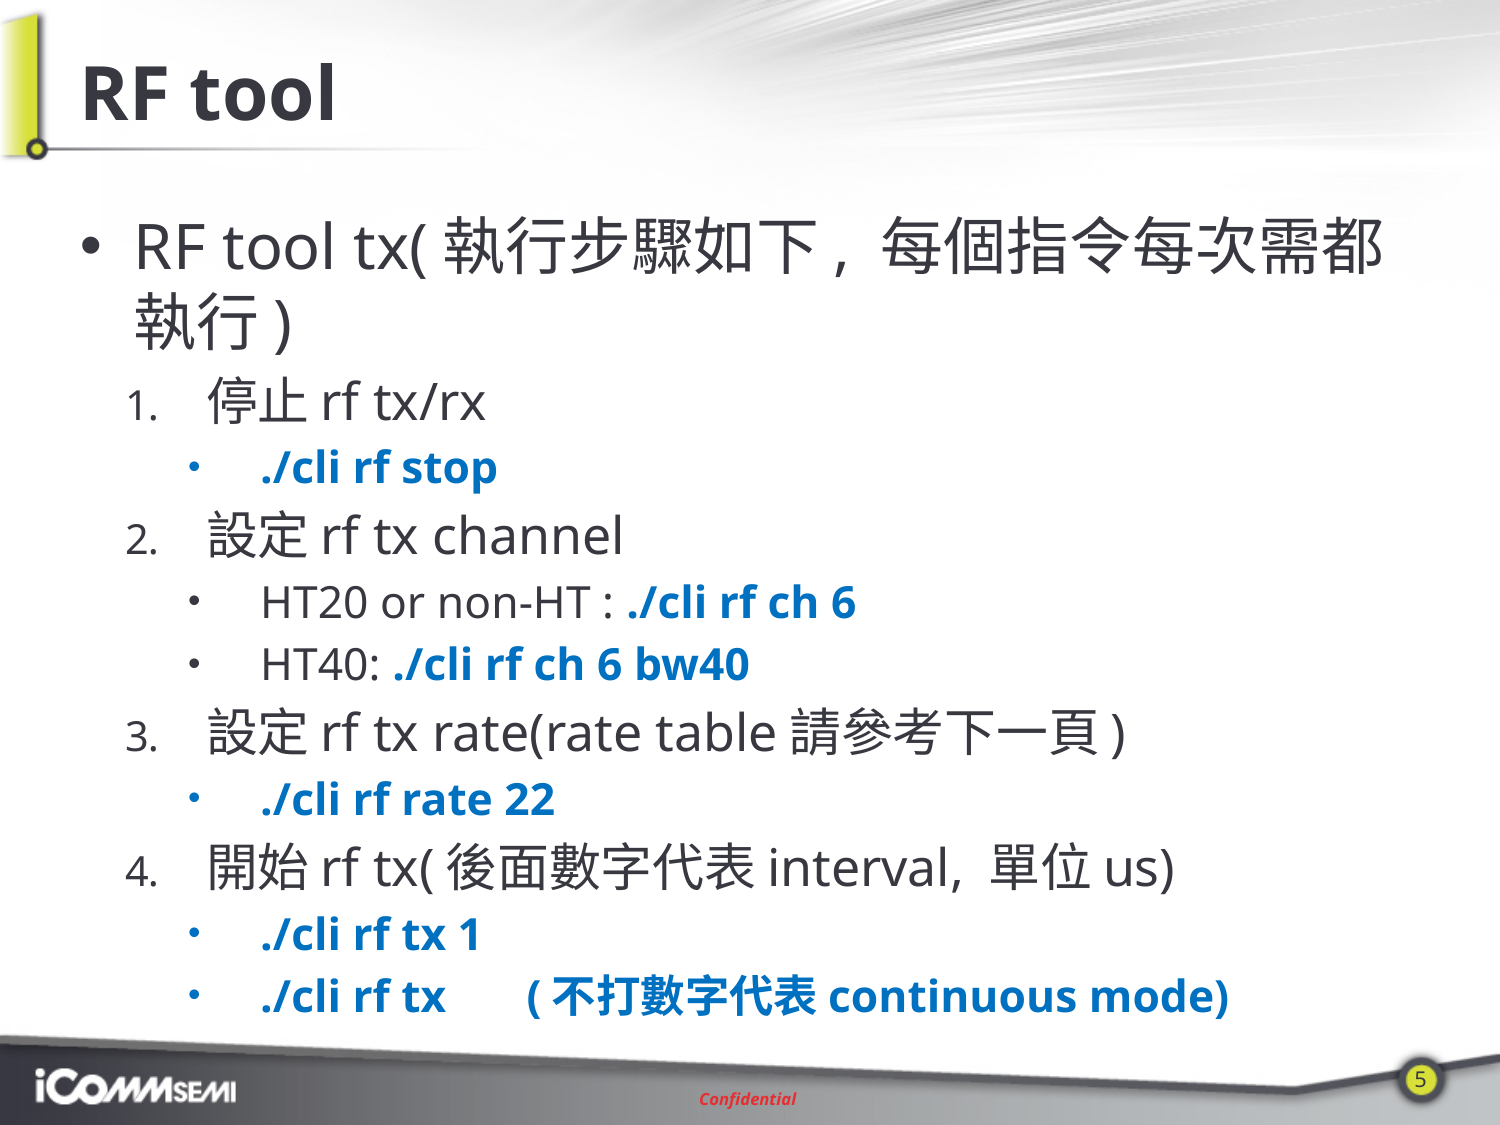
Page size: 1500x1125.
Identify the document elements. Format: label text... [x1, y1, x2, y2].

picture [0, 0, 1500, 1125]
list RF tool tx(執行步驟如下, 每個指令每次需都執行) 停止rf tx/rx ./cli rf stop 設定rf tx channel HT20 or non-HT : ./cli rf ch 6 HT40: ./cli rf ch 6 bw40 設定rf tx rate(rate table請參考下一頁) ./cli rf rate 22 開始rf tx(後面數字代表interval, 單位us) ./cli rf tx 1 ./cli rf tx (不打數字代表continuous mode) [64, 199, 1436, 1032]
title RF tool [64, 31, 1436, 149]
